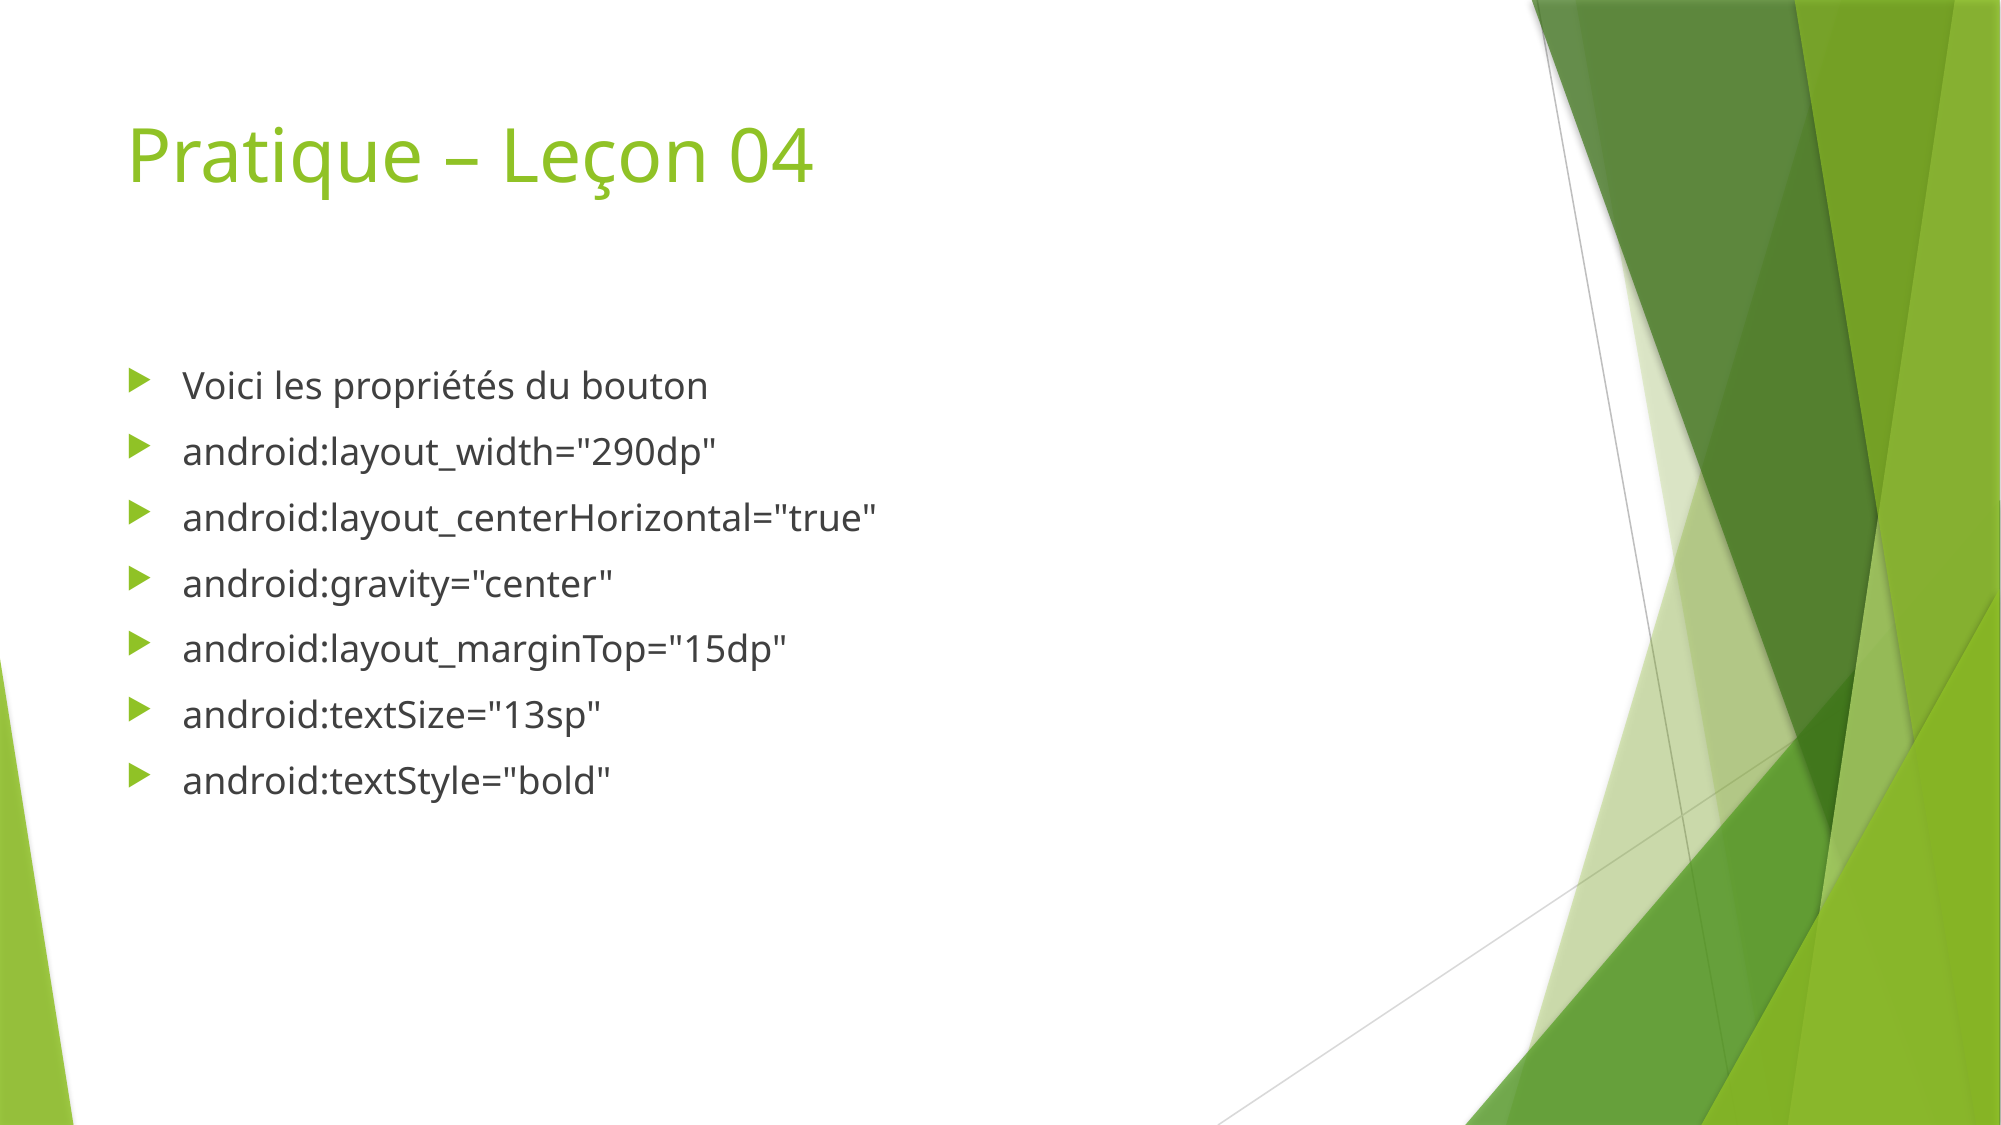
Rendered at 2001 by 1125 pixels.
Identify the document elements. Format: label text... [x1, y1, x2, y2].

list Voici les propriétés du bouton android:layout_width="290dp" android:layout_centerHorizontal="true" android:gravity="center" android:layout_marginTop="15dp" android:textSize="13sp" android:textStyle="bold" [111, 354, 1522, 992]
title Pratique – Leçon 04 [111, 99, 1522, 317]
